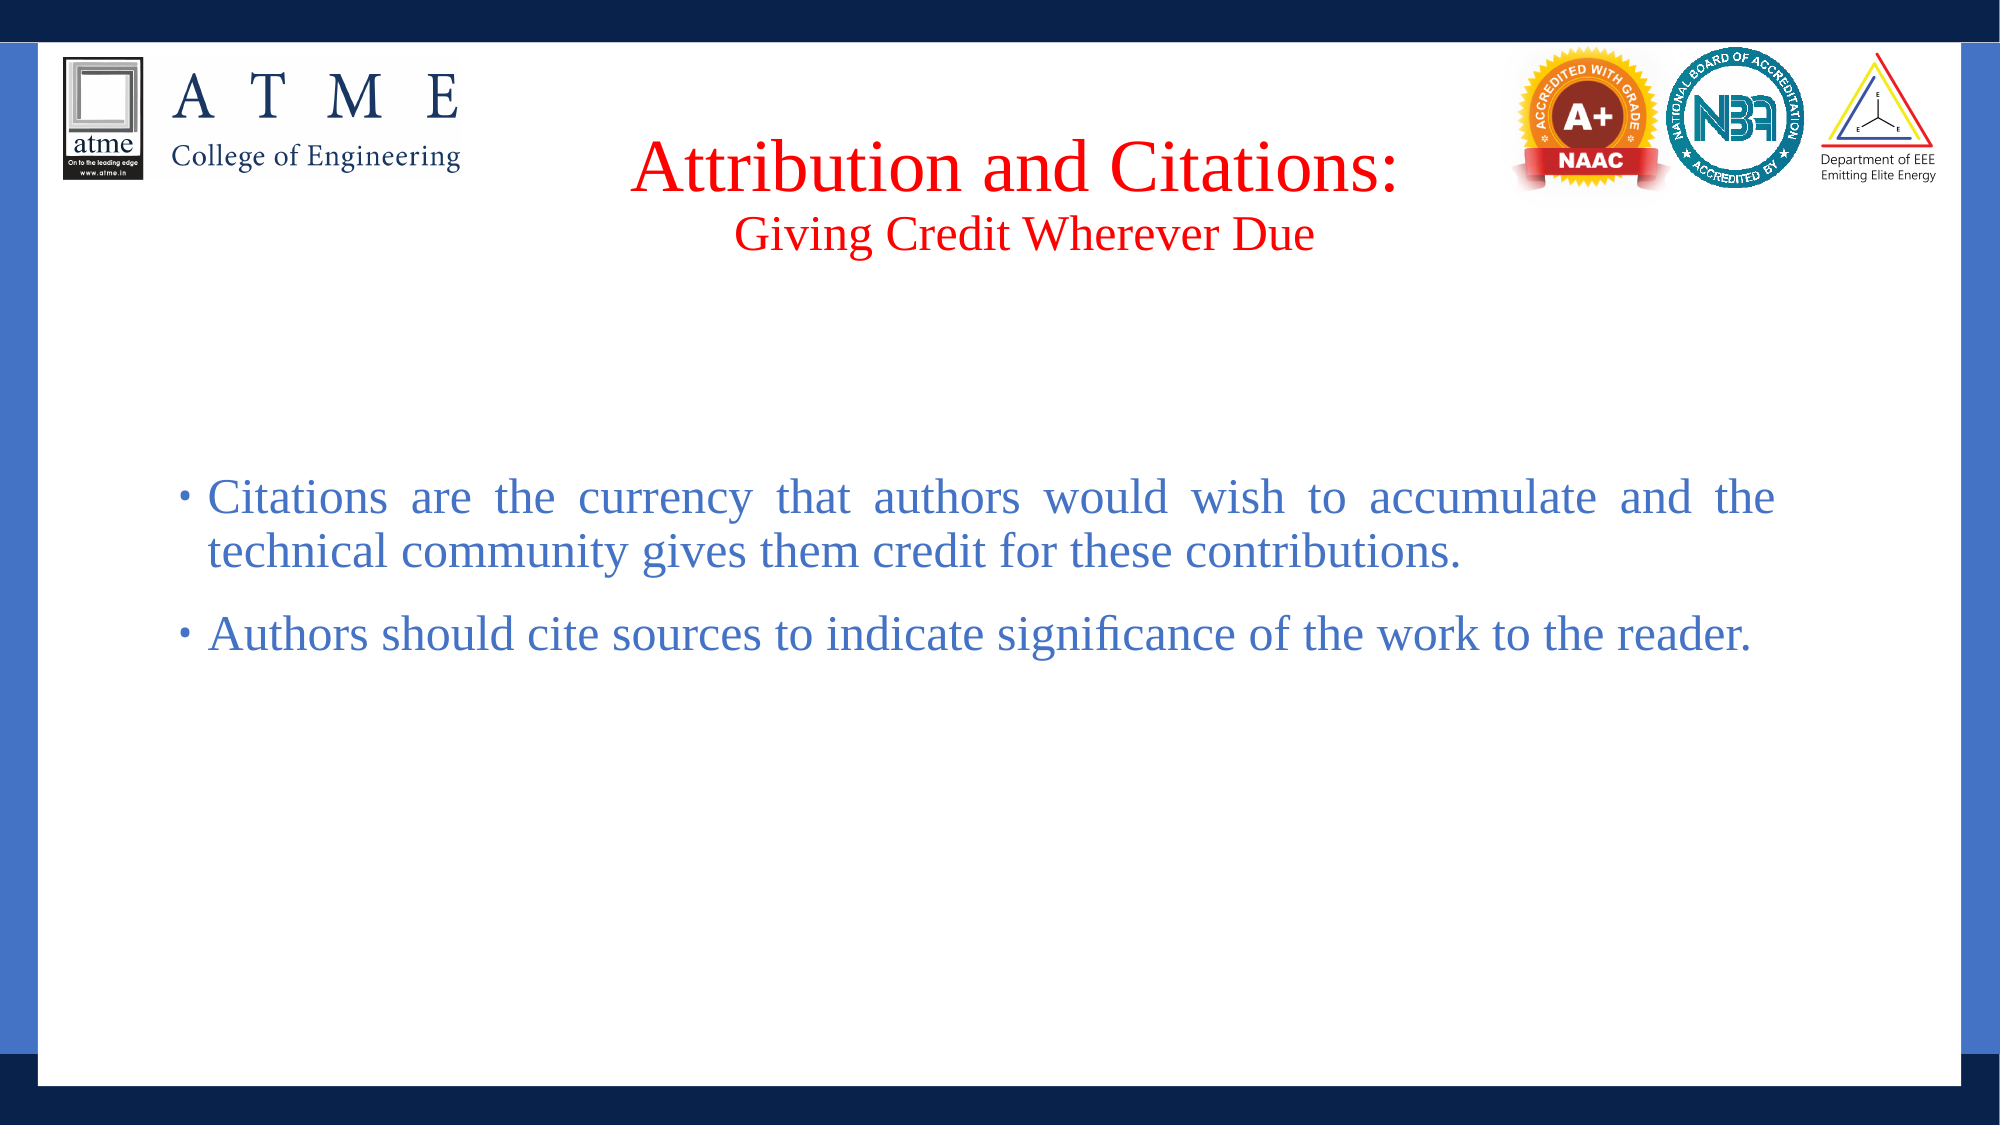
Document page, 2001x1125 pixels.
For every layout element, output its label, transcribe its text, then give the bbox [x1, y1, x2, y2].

picture [1666, 47, 1804, 188]
picture [0, 0, 2000, 43]
picture [63, 57, 461, 180]
picture [1531, 60, 1651, 99]
picture [0, 1054, 2000, 1125]
picture [1815, 49, 1939, 184]
list Citations are the currency that authors would wish to accumulate and the technical community gives them credit for these contributions. Authors should cite sources to indicate signiﬁcance of the work to the reader. [155, 462, 1793, 838]
title Attribution and Citations: Giving Credit Wherever Due [350, 99, 1700, 288]
